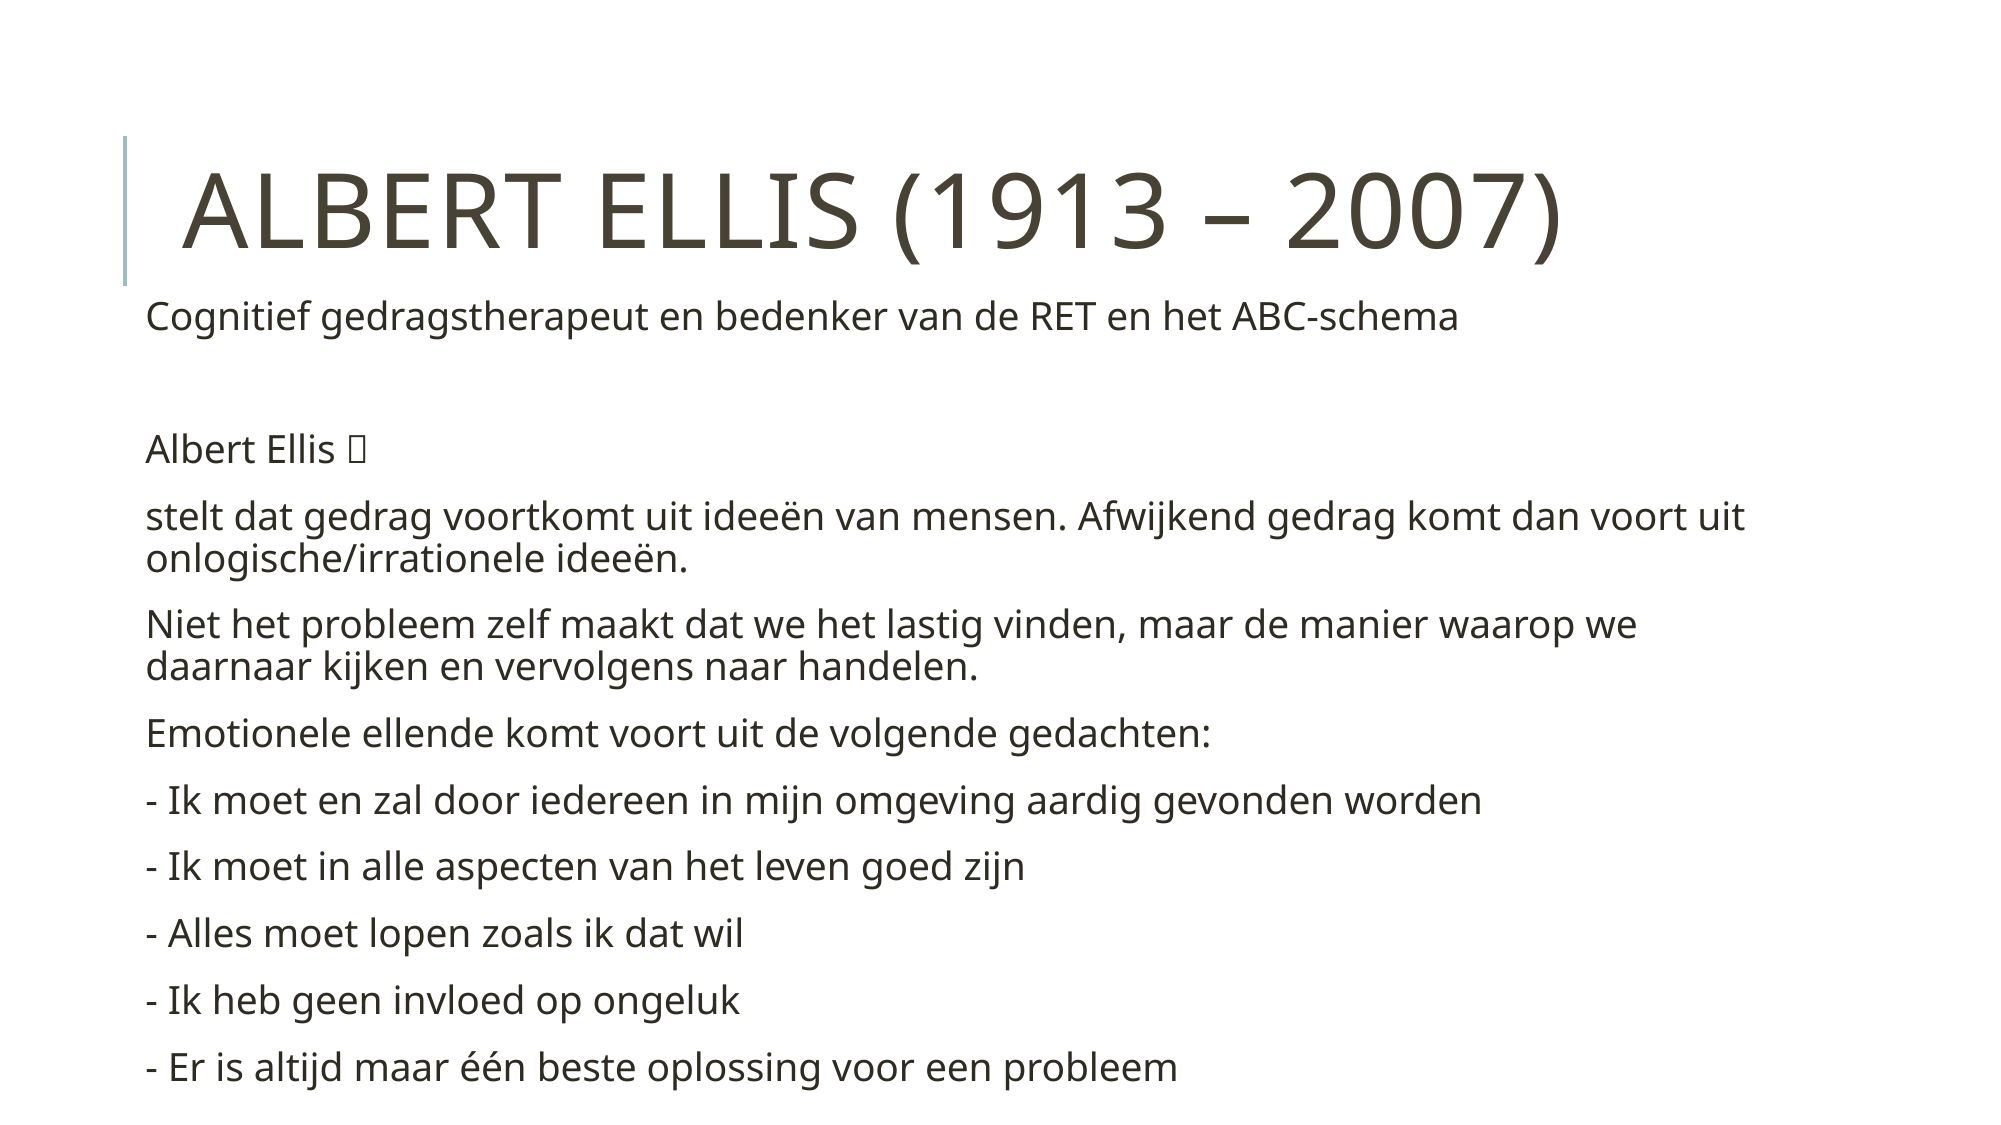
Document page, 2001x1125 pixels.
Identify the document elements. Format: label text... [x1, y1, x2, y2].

list Cognitief gedragstherapeut en bedenker van de RET en het ABC-schema Albert Ellis  stelt dat gedrag voortkomt uit ideeën van mensen. Afwijkend gedrag komt dan voort uit onlogische/irrationele ideeën. Niet het probleem zelf maakt dat we het lastig vinden, maar de manier waarop we daarnaar kijken en vervolgens naar handelen. Emotionele ellende komt voort uit de volgende gedachten: - Ik moet en zal door iedereen in mijn omgeving aardig gevonden worden - Ik moet in alle aspecten van het leven goed zijn - Alles moet lopen zoals ik dat wil - Ik heb geen invloed op ongeluk - Er is altijd maar één beste oplossing voor een probleem [124, 289, 1807, 1106]
title Albert Ellis (1913 – 2007) [168, 96, 1763, 289]
